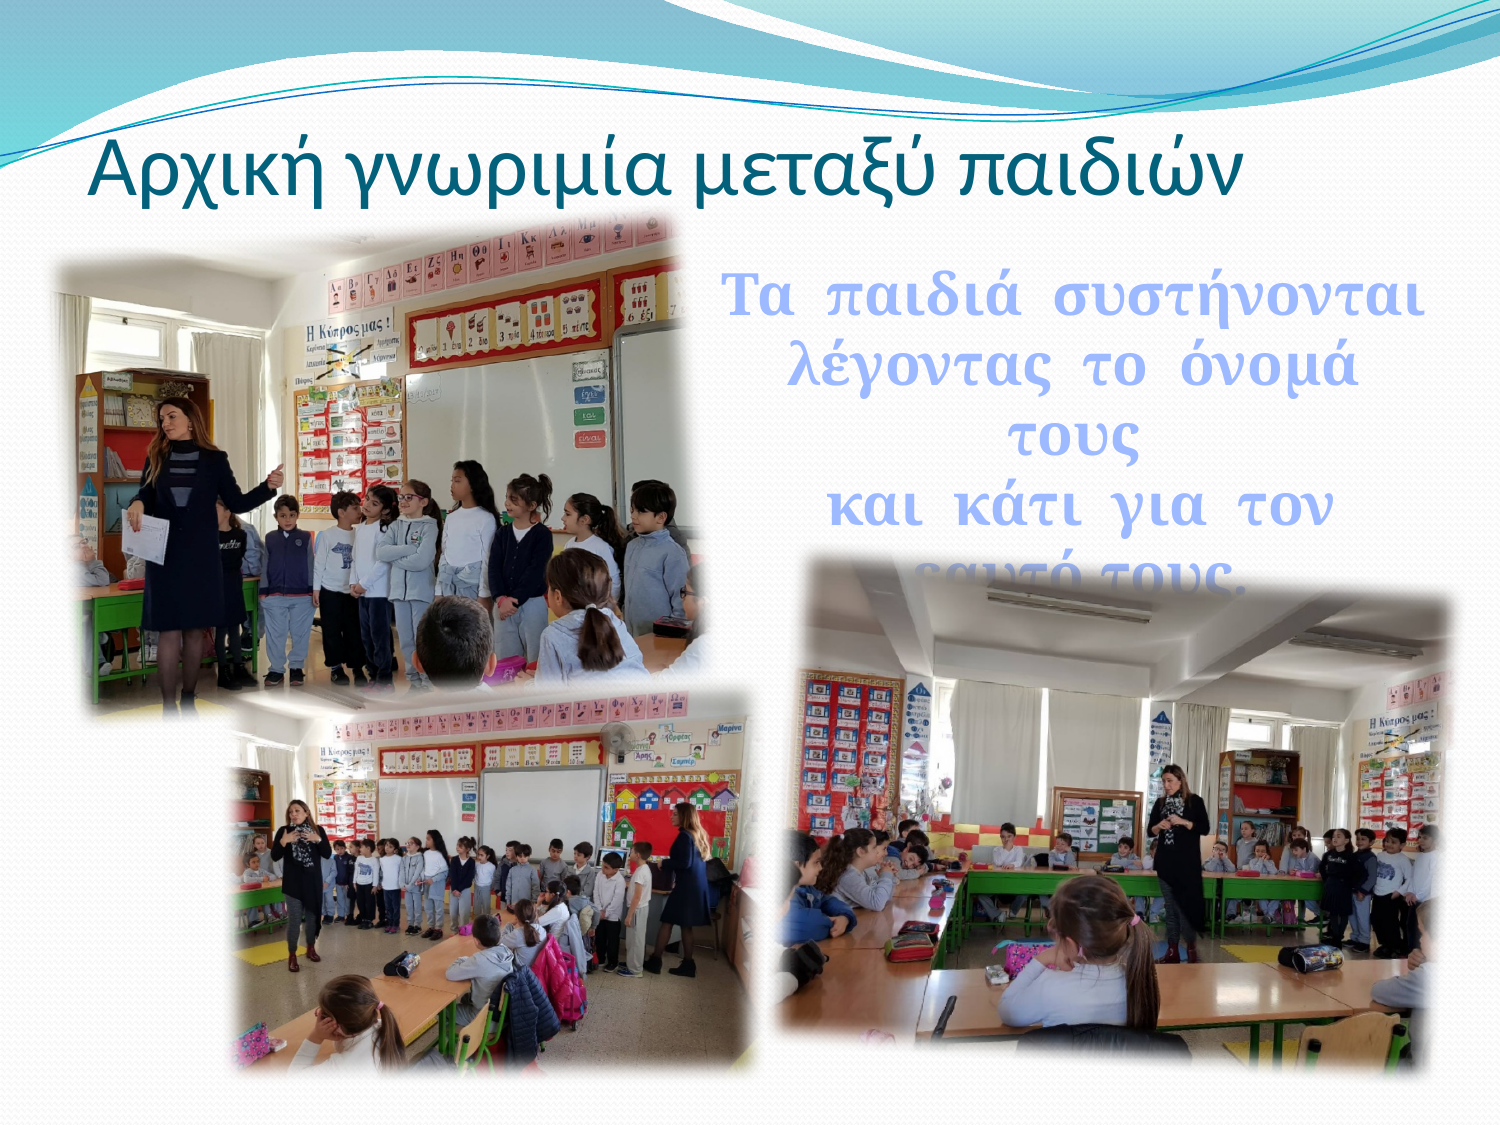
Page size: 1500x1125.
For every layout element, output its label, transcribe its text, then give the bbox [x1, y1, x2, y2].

picture [54, 223, 766, 1084]
text_box Τα παιδιά συστήνονται λέγοντας το όνομά τους και κάτι για τον εαυτό τους. [712, 249, 1463, 674]
title Αρχική γνωριμία μεταξύ παιδιών [87, 99, 1413, 213]
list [775, 558, 1454, 1068]
